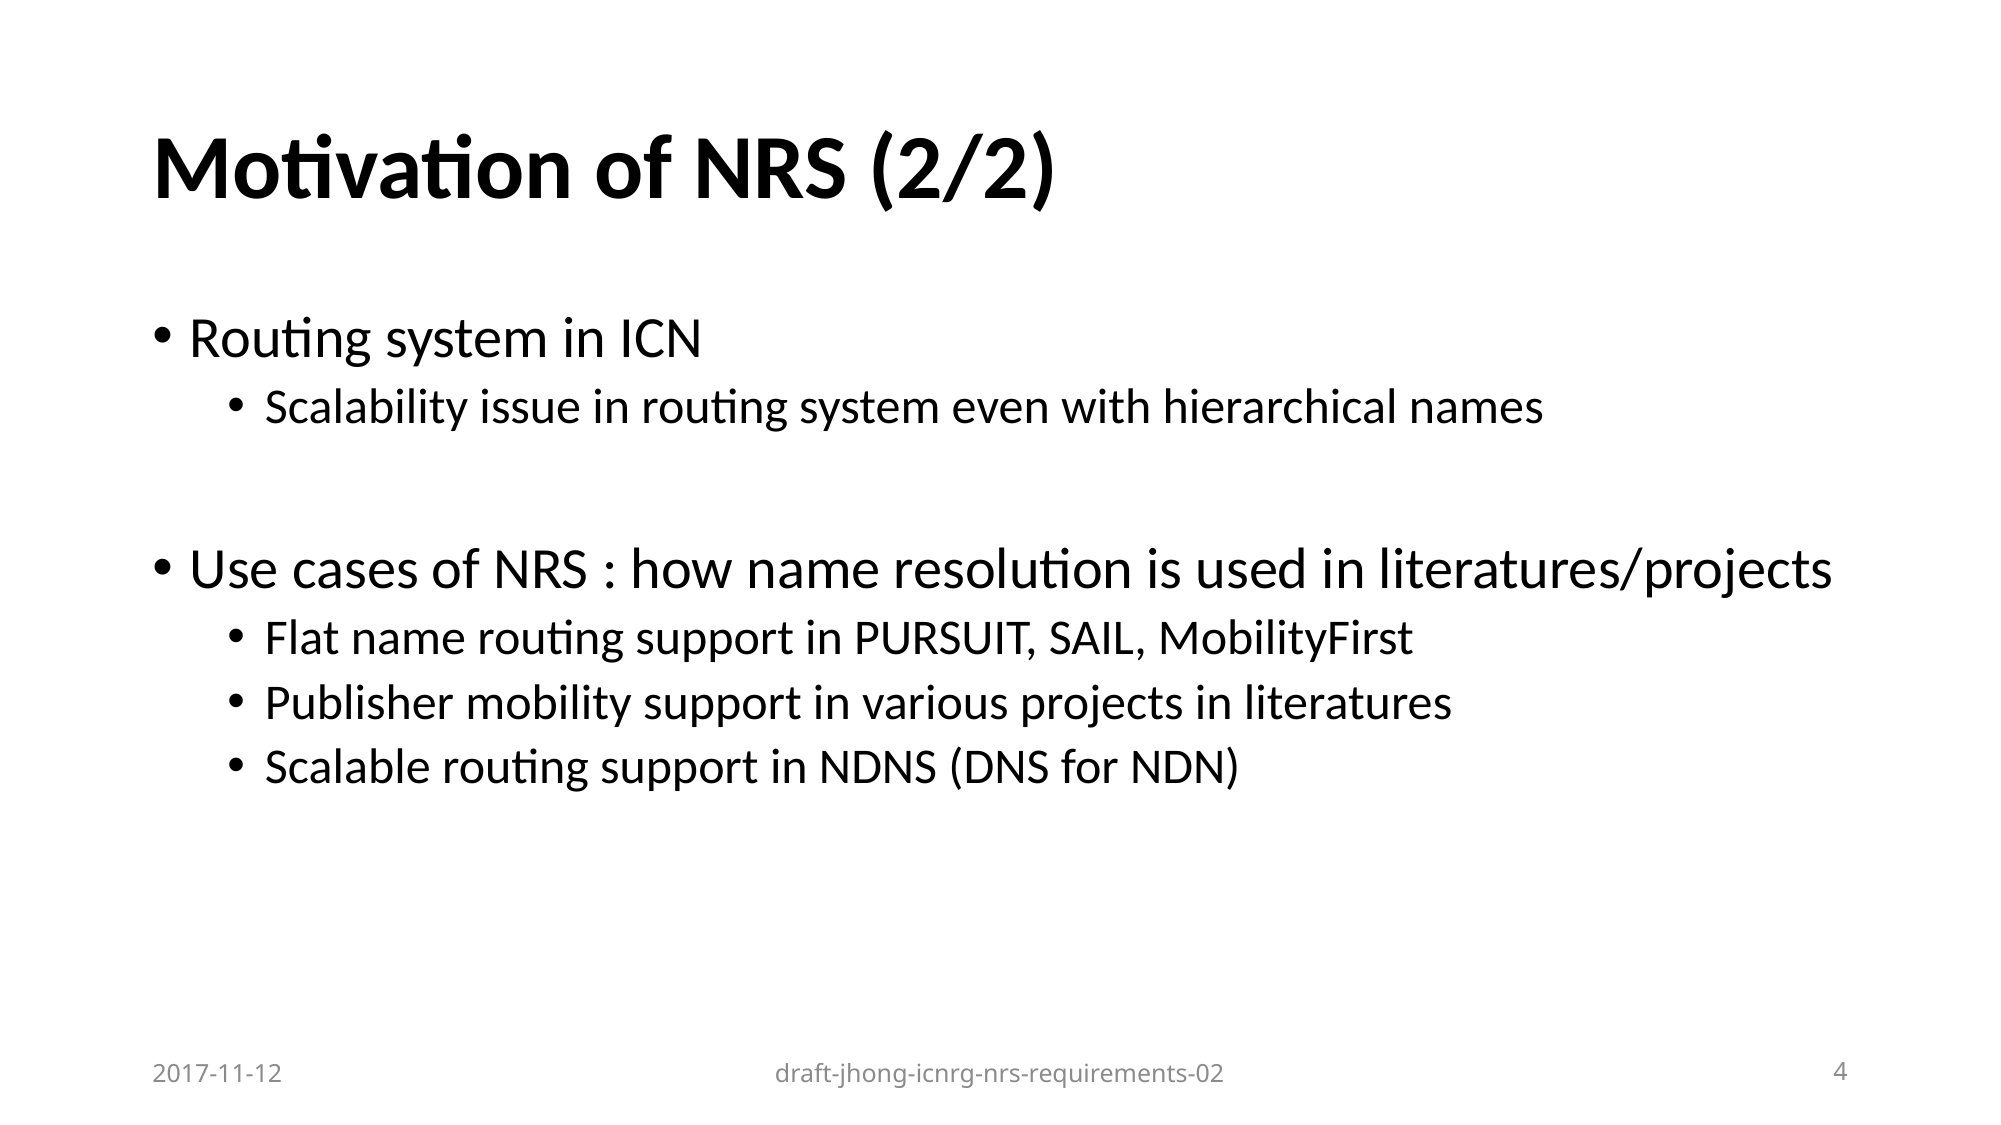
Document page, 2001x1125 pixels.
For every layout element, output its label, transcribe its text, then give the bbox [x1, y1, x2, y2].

slide_number 4 [1412, 1042, 1863, 1103]
list Routing system in ICN Scalability issue in routing system even with hierarchical names Use cases of NRS : how name resolution is used in literatures/projects Flat name routing support in PURSUIT, SAIL, MobilityFirst Publisher mobility support in various projects in literatures Scalable routing support in NDNS (DNS for NDN) [137, 299, 1863, 1014]
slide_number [137, 1042, 588, 1103]
footer draft-jhong-icnrg-nrs-requirements-02 [662, 1042, 1338, 1103]
title Motivation of NRS (2/2) [137, 59, 1863, 278]
